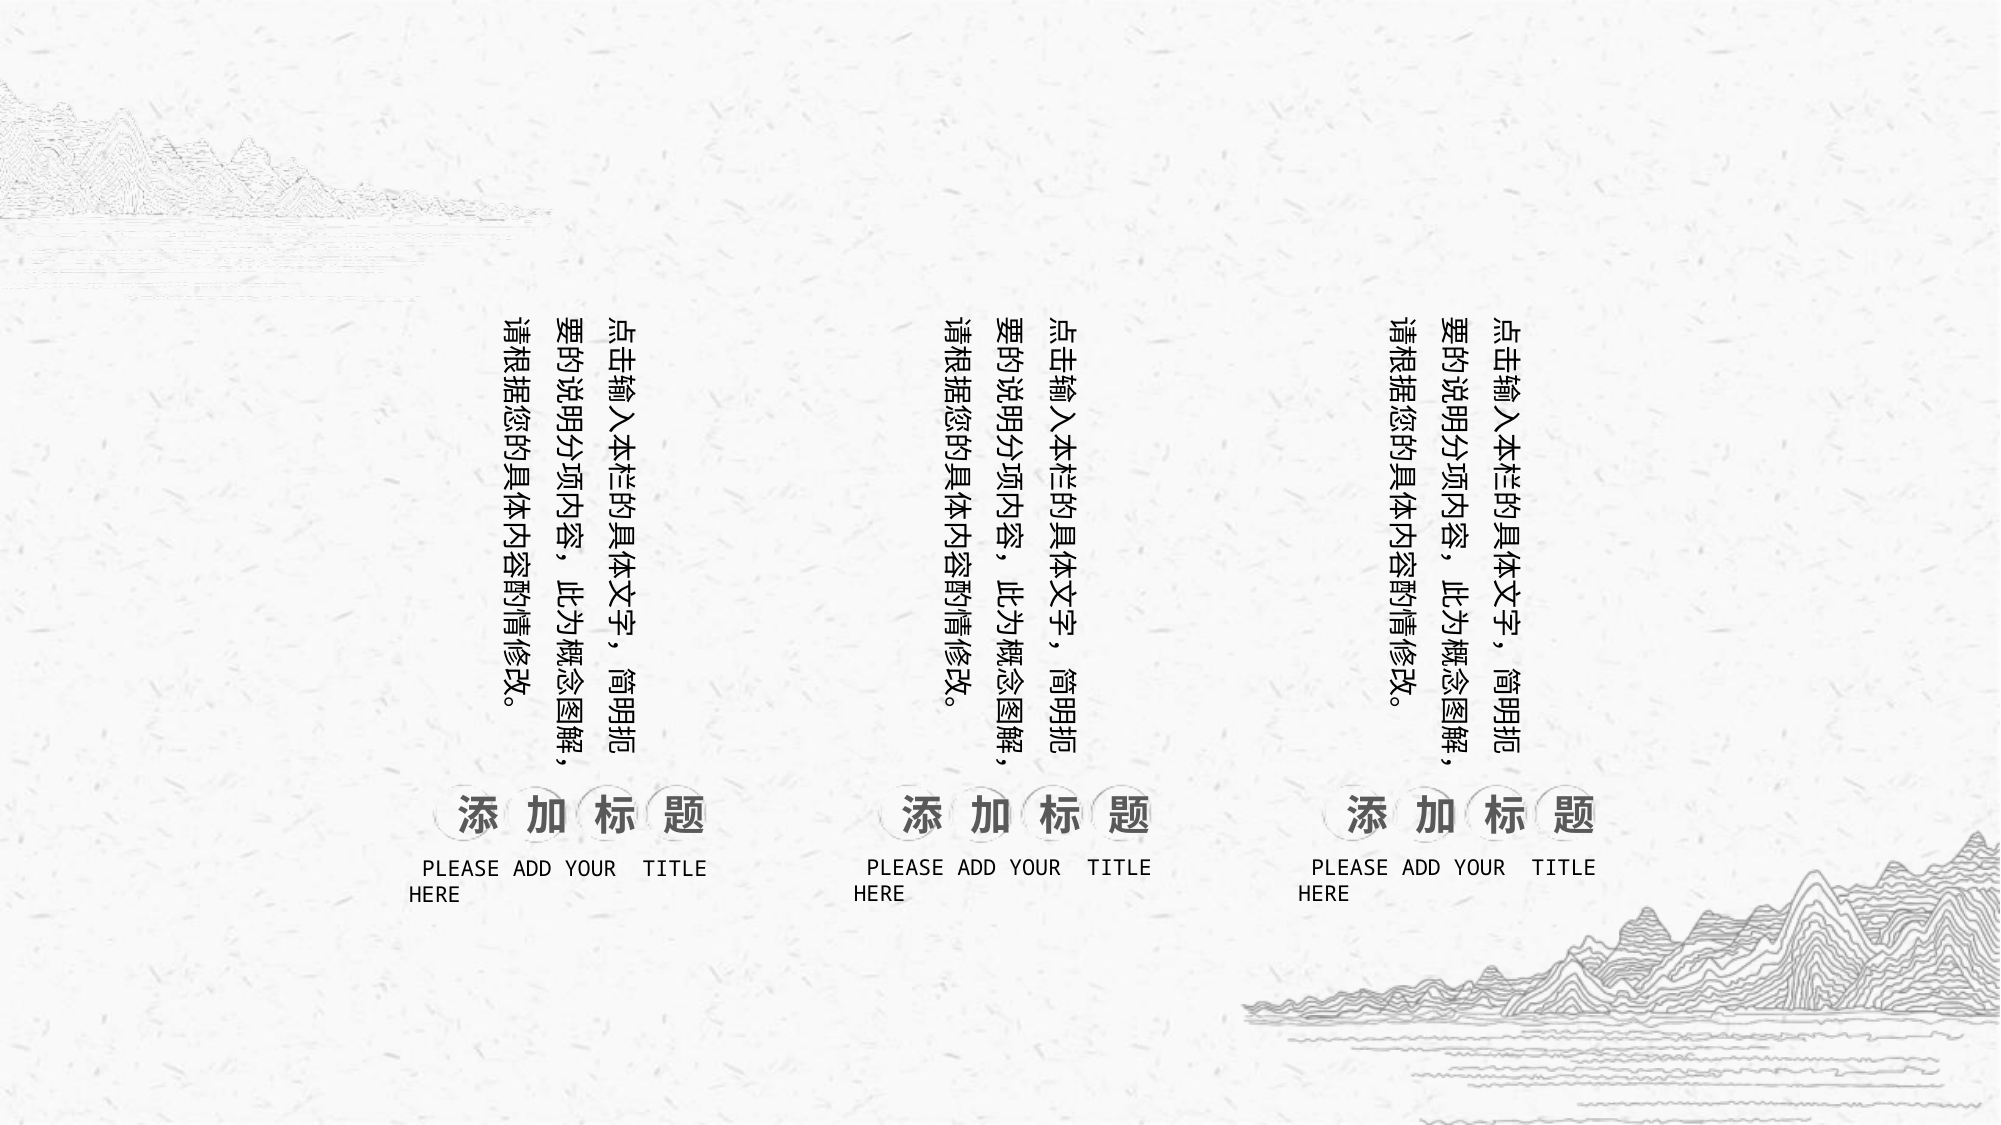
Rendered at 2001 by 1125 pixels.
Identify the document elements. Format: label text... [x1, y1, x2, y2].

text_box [838, 743, 1193, 879]
text_box 点击输入本栏的具体文字，简明扼要的说明分项内容，此为概念图解，请根据您的具体内容酌情修改。 [916, 301, 1107, 743]
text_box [1283, 743, 1638, 879]
picture [0, 0, 2000, 1125]
text_box 点击输入本栏的具体文字，简明扼要的说明分项内容，此为概念图解，请根据您的具体内容酌情修改。 [1361, 301, 1551, 743]
text_box 点击输入本栏的具体文字，简明扼要的说明分项内容，此为概念图解，请根据您的具体内容酌情修改。 [476, 301, 666, 743]
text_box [393, 743, 748, 880]
